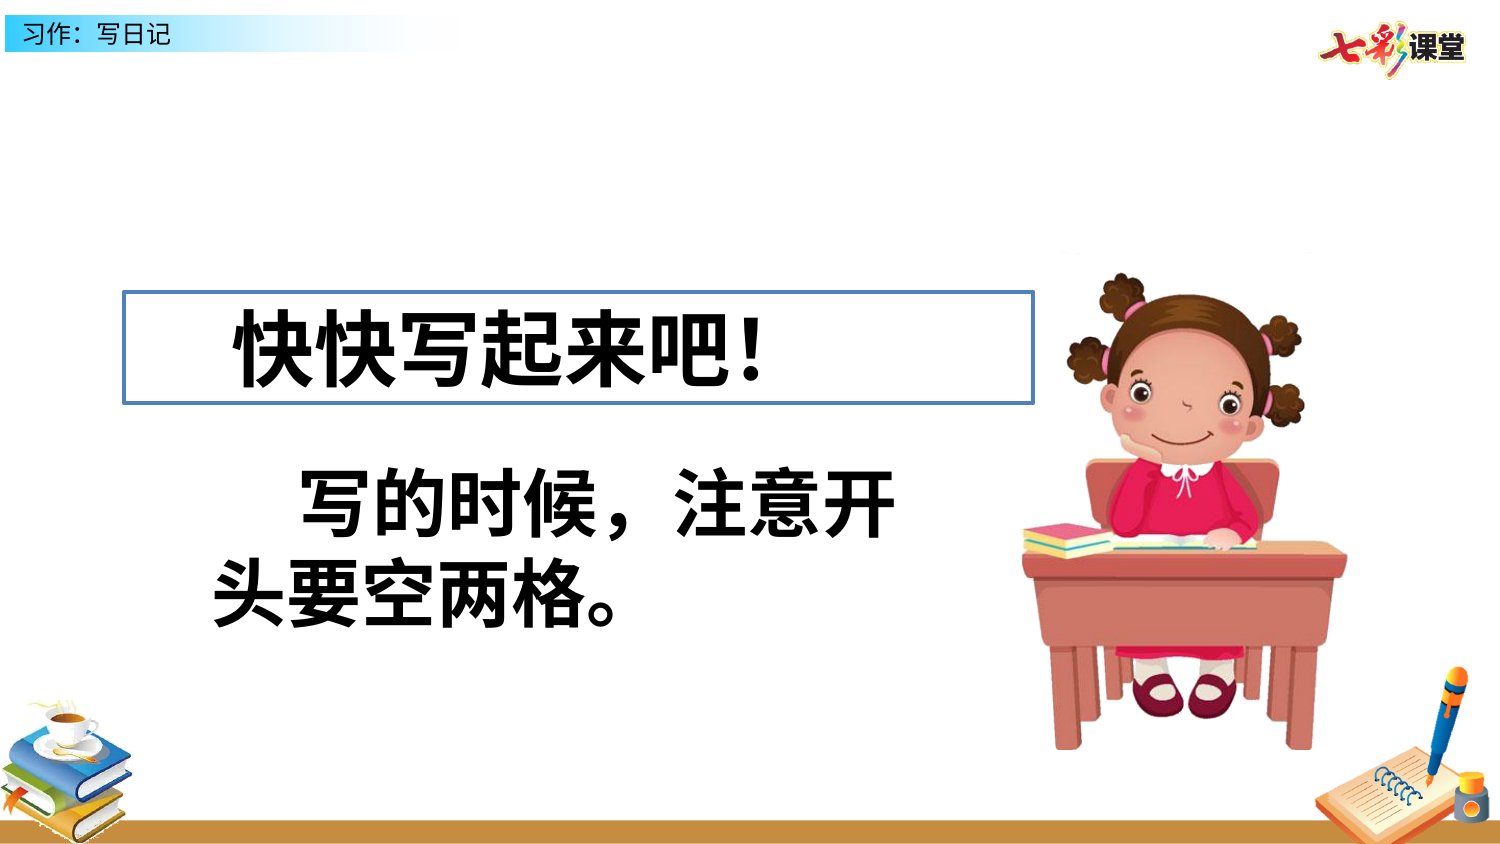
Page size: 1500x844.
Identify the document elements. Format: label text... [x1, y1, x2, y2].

text_box 写的时候，注意开头要空两格。 [196, 449, 961, 645]
picture [0, 700, 146, 844]
text_box 快快写起来吧！ [122, 290, 1004, 405]
picture [1009, 252, 1500, 844]
picture [1316, 20, 1468, 80]
